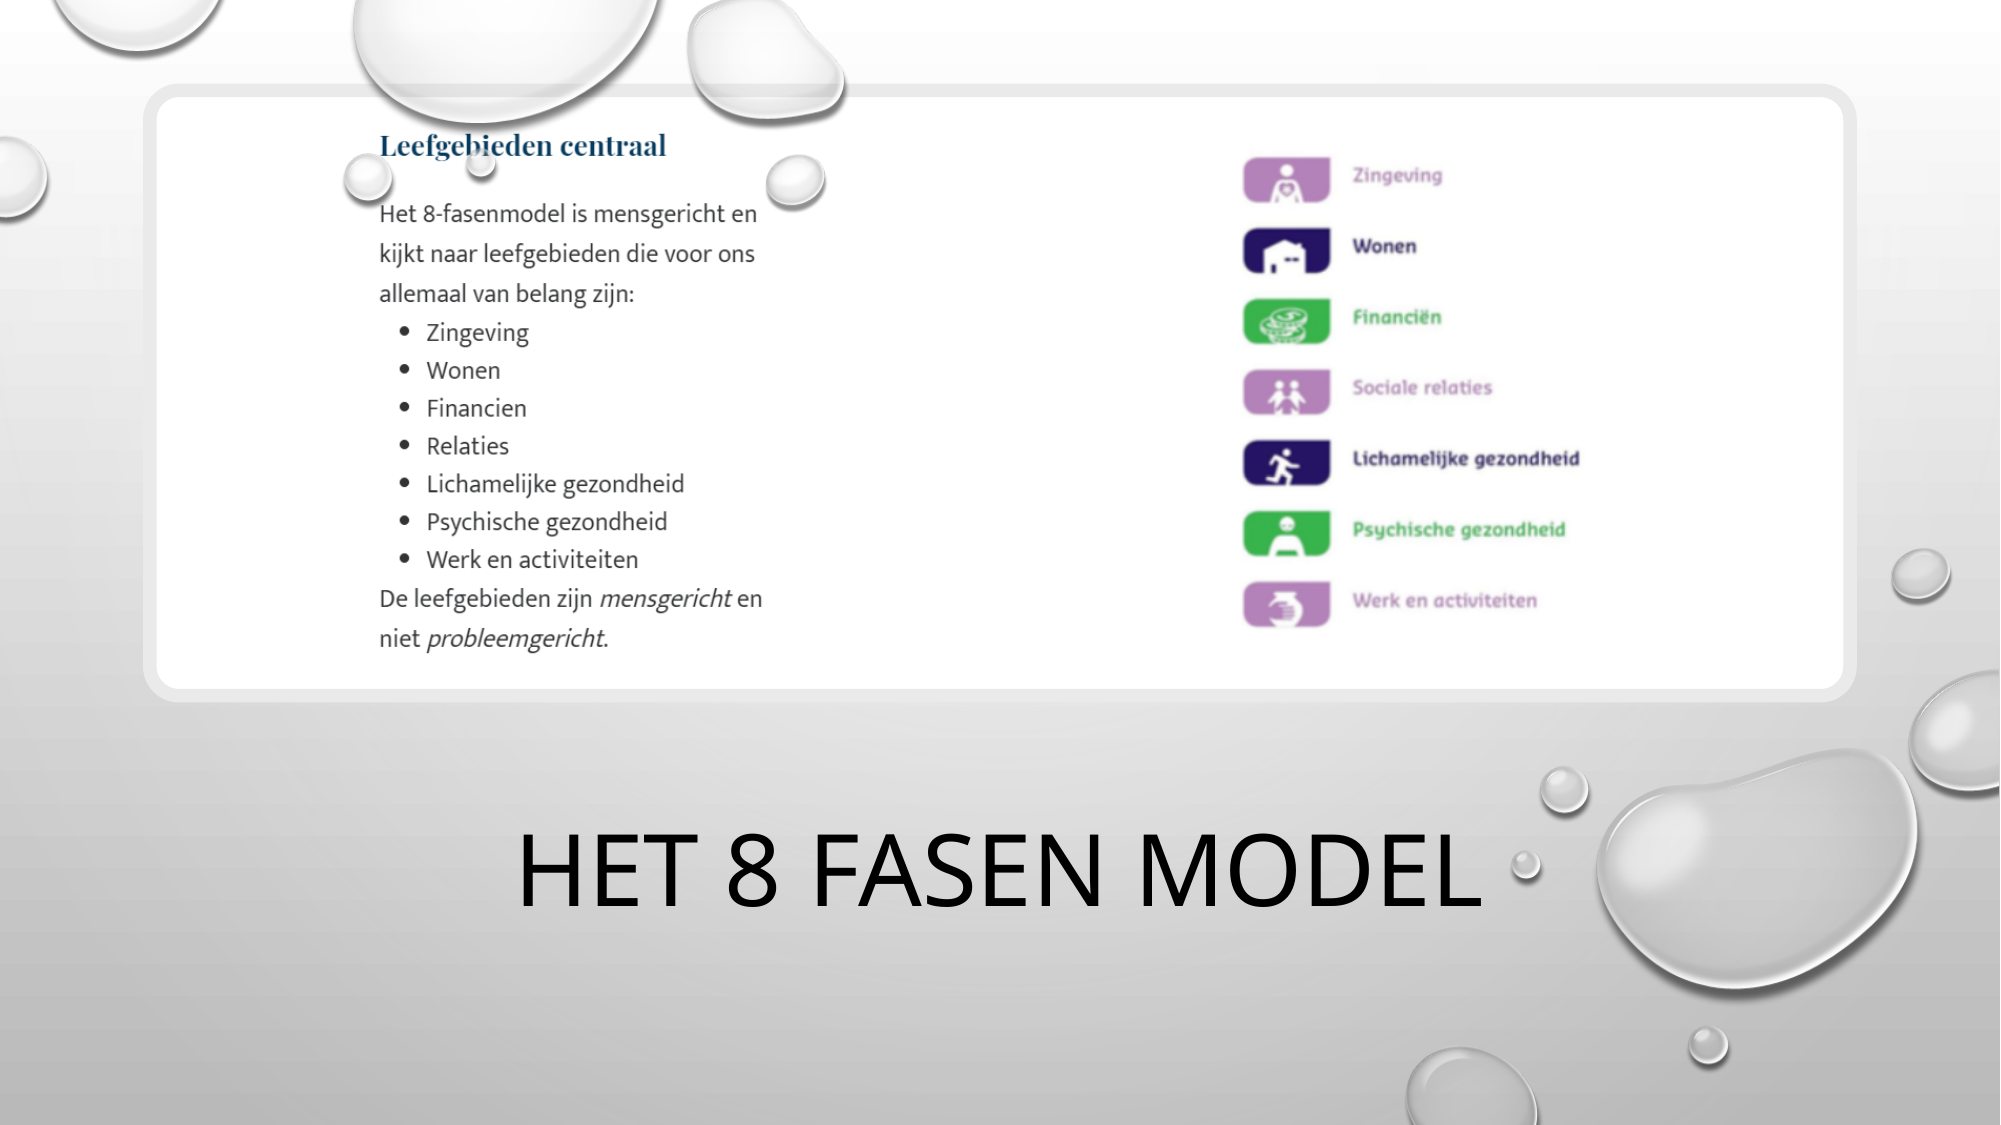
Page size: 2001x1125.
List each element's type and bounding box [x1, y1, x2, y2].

list [364, 512, 800, 669]
picture [0, 0, 2000, 1125]
